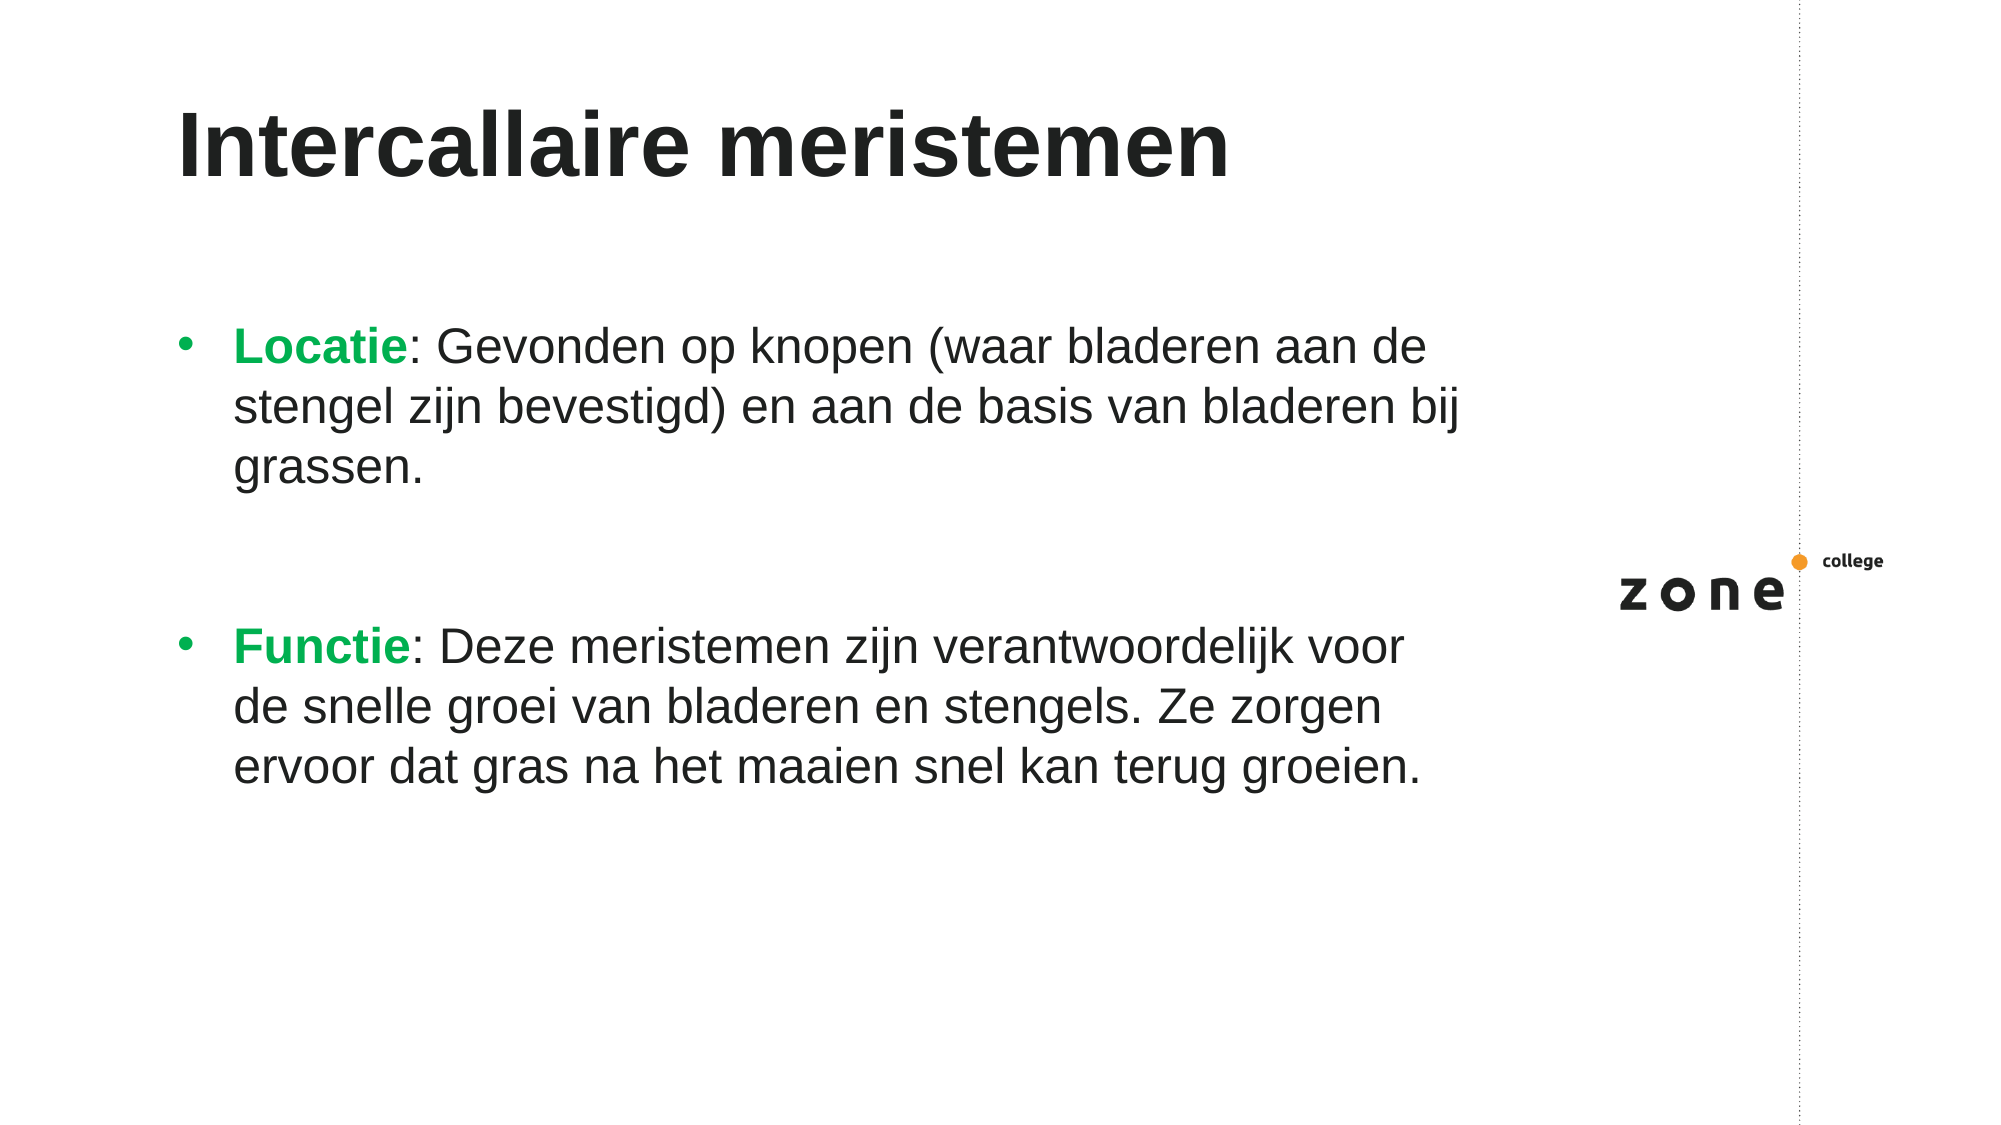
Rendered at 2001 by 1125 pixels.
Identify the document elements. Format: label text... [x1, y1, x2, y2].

title Intercallaire meristemen [177, 97, 1471, 261]
list Locatie: Gevonden op knopen (waar bladeren aan de stengel zijn bevestigd) en aan de basis van bladeren bij grassen. Functie: Deze meristemen zijn verantwoordelijk voor de snelle groei van bladeren en stengels. Ze zorgen ervoor dat gras na het maaien snel kan terug groeien. [177, 313, 1471, 1091]
picture [1596, 0, 2001, 1125]
